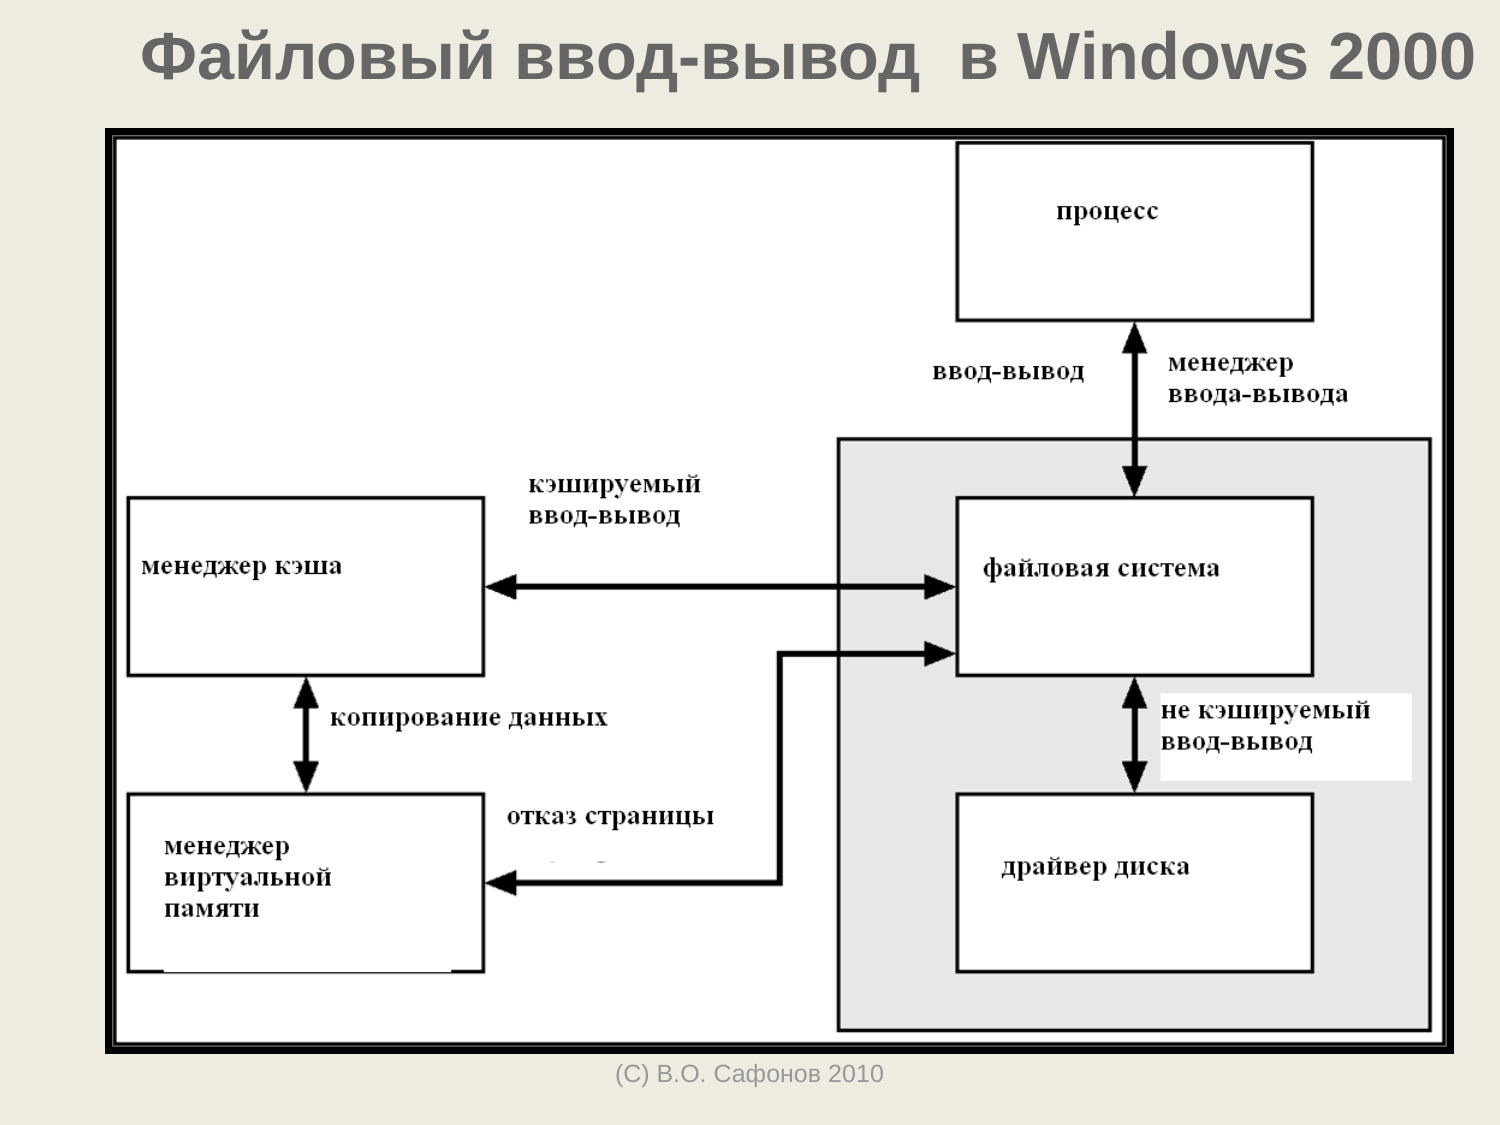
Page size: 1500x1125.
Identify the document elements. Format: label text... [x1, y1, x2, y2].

picture [105, 128, 1454, 1054]
title Файловый ввод-вывод в Windows 2000 [116, 0, 1500, 106]
footer (С) В.О. Сафонов 2010 [512, 1054, 988, 1103]
